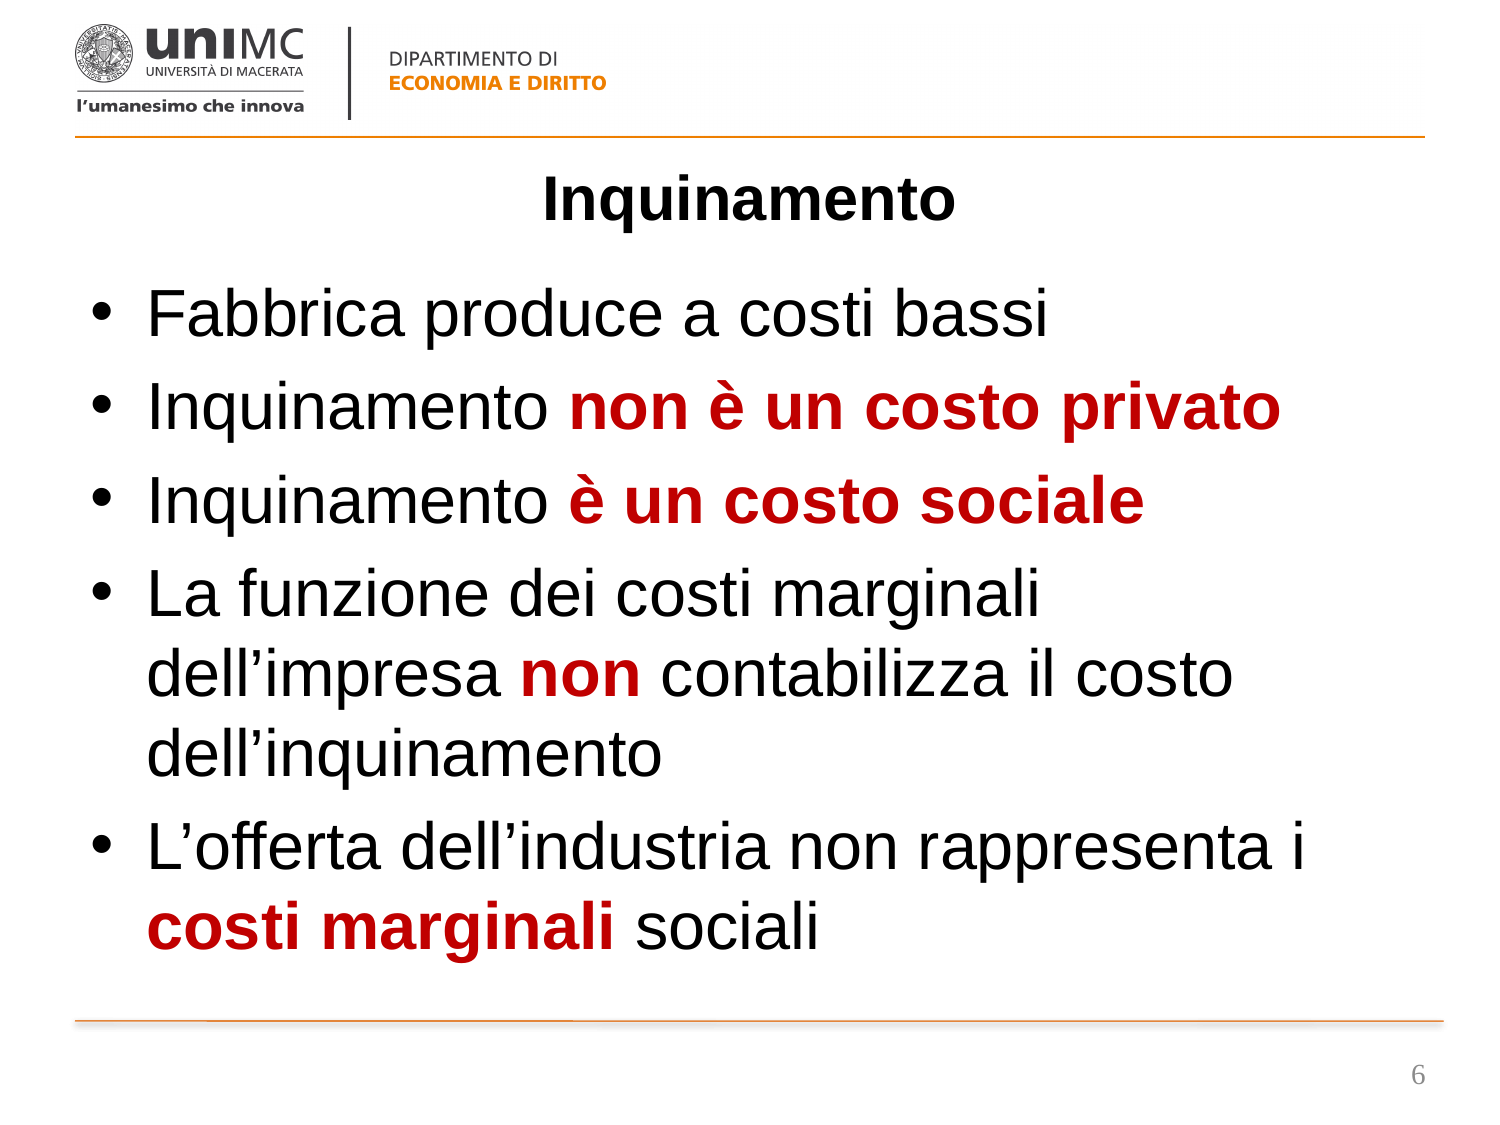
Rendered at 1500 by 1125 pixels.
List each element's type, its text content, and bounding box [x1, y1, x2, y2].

list Fabbrica produce a costi bassi Inquinamento non è un costo privato Inquinamento è un costo sociale La funzione dei costi marginali dell’impresa non contabilizza il costo dell’inquinamento L’offerta dell’industria non rappresenta i costi marginali sociali [75, 262, 1425, 1005]
slide_number 6 [1091, 1042, 1442, 1103]
picture [75, 24, 1425, 138]
title Inquinamento [75, 149, 1425, 241]
